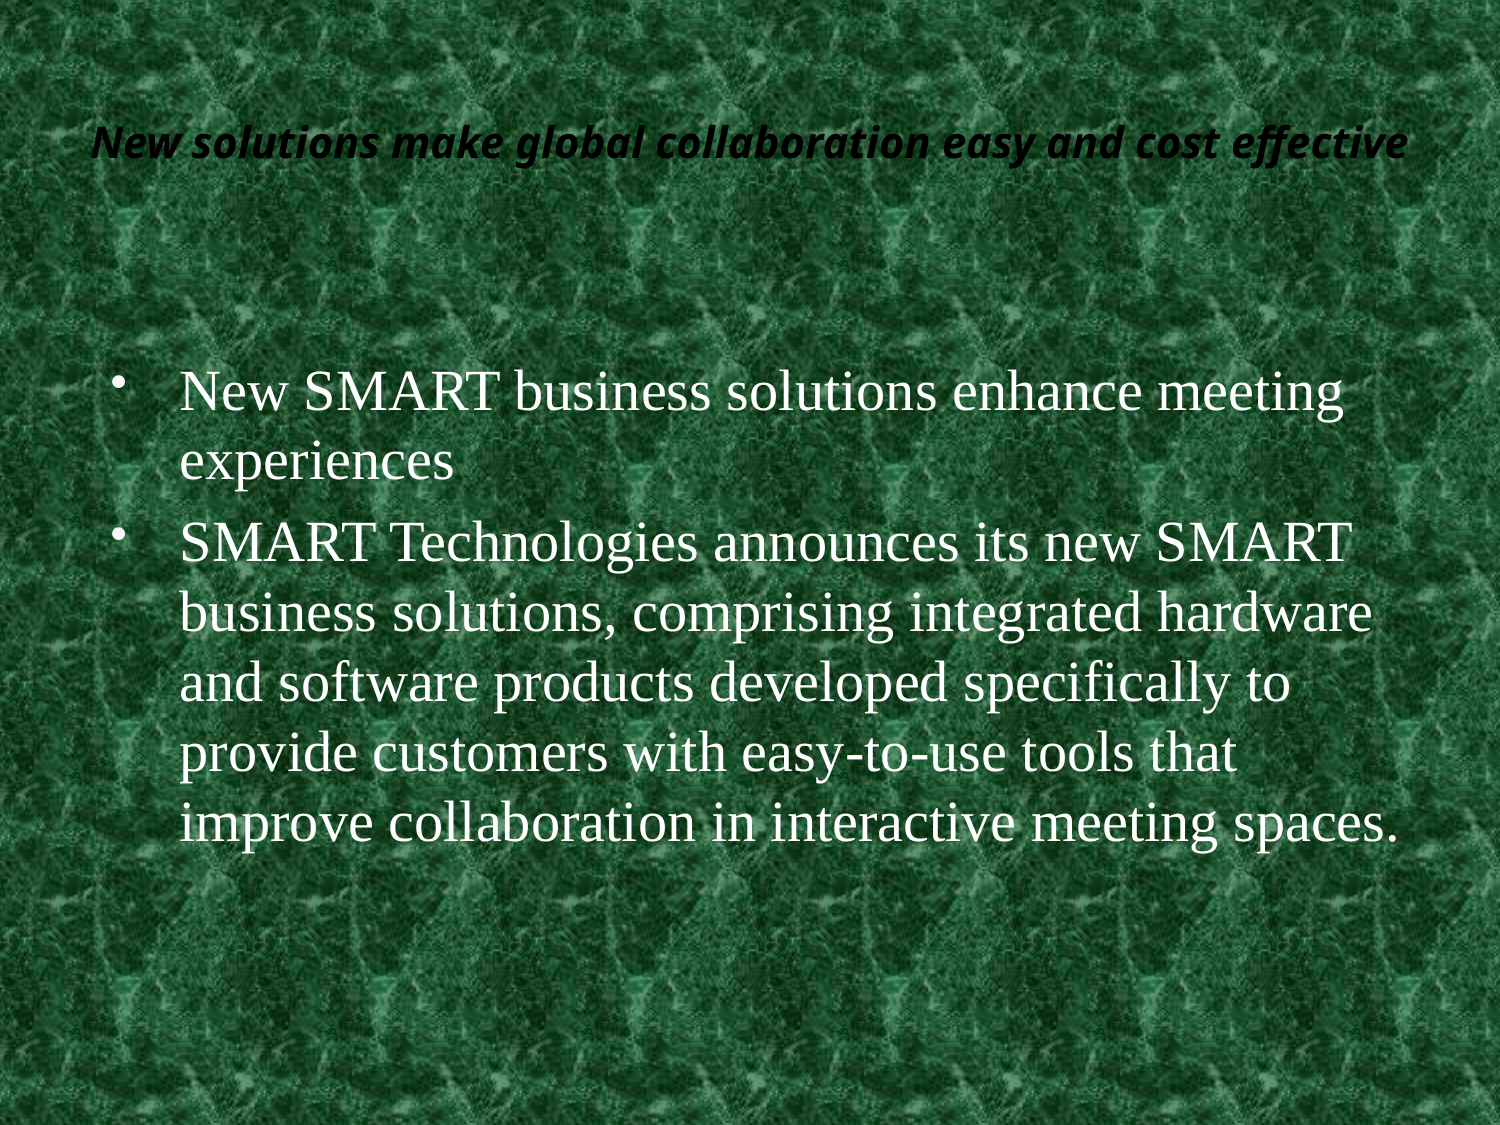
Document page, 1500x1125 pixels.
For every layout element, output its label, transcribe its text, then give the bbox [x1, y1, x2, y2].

list New SMART business solutions enhance meeting experiences SMART Technologies announces its new SMART business solutions, comprising integrated hardware and software products developed specifically to provide customers with easy-to-use tools that improve collaboration in interactive meeting spaces. [74, 262, 1426, 1036]
title New solutions make global collaboration easy and cost effective [75, 50, 1425, 233]
picture [0, 0, 1500, 1125]
